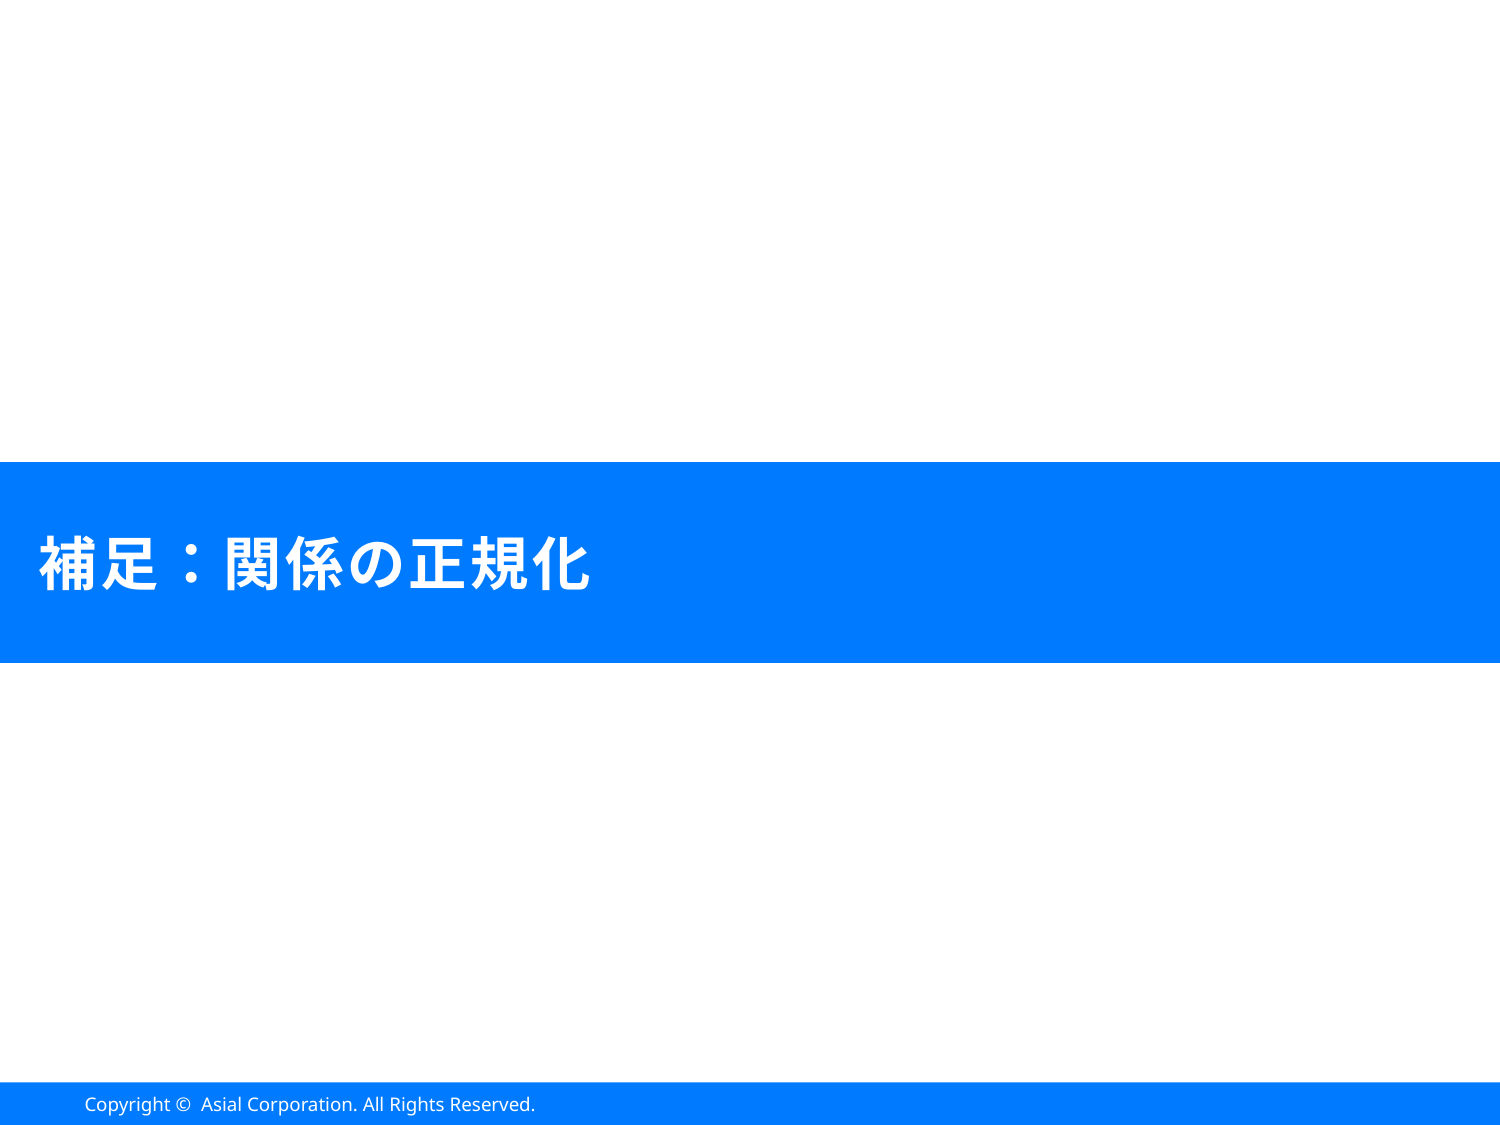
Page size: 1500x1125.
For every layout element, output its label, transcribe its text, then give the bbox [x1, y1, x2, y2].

title 補足：関係の正規化 [23, 462, 1500, 663]
